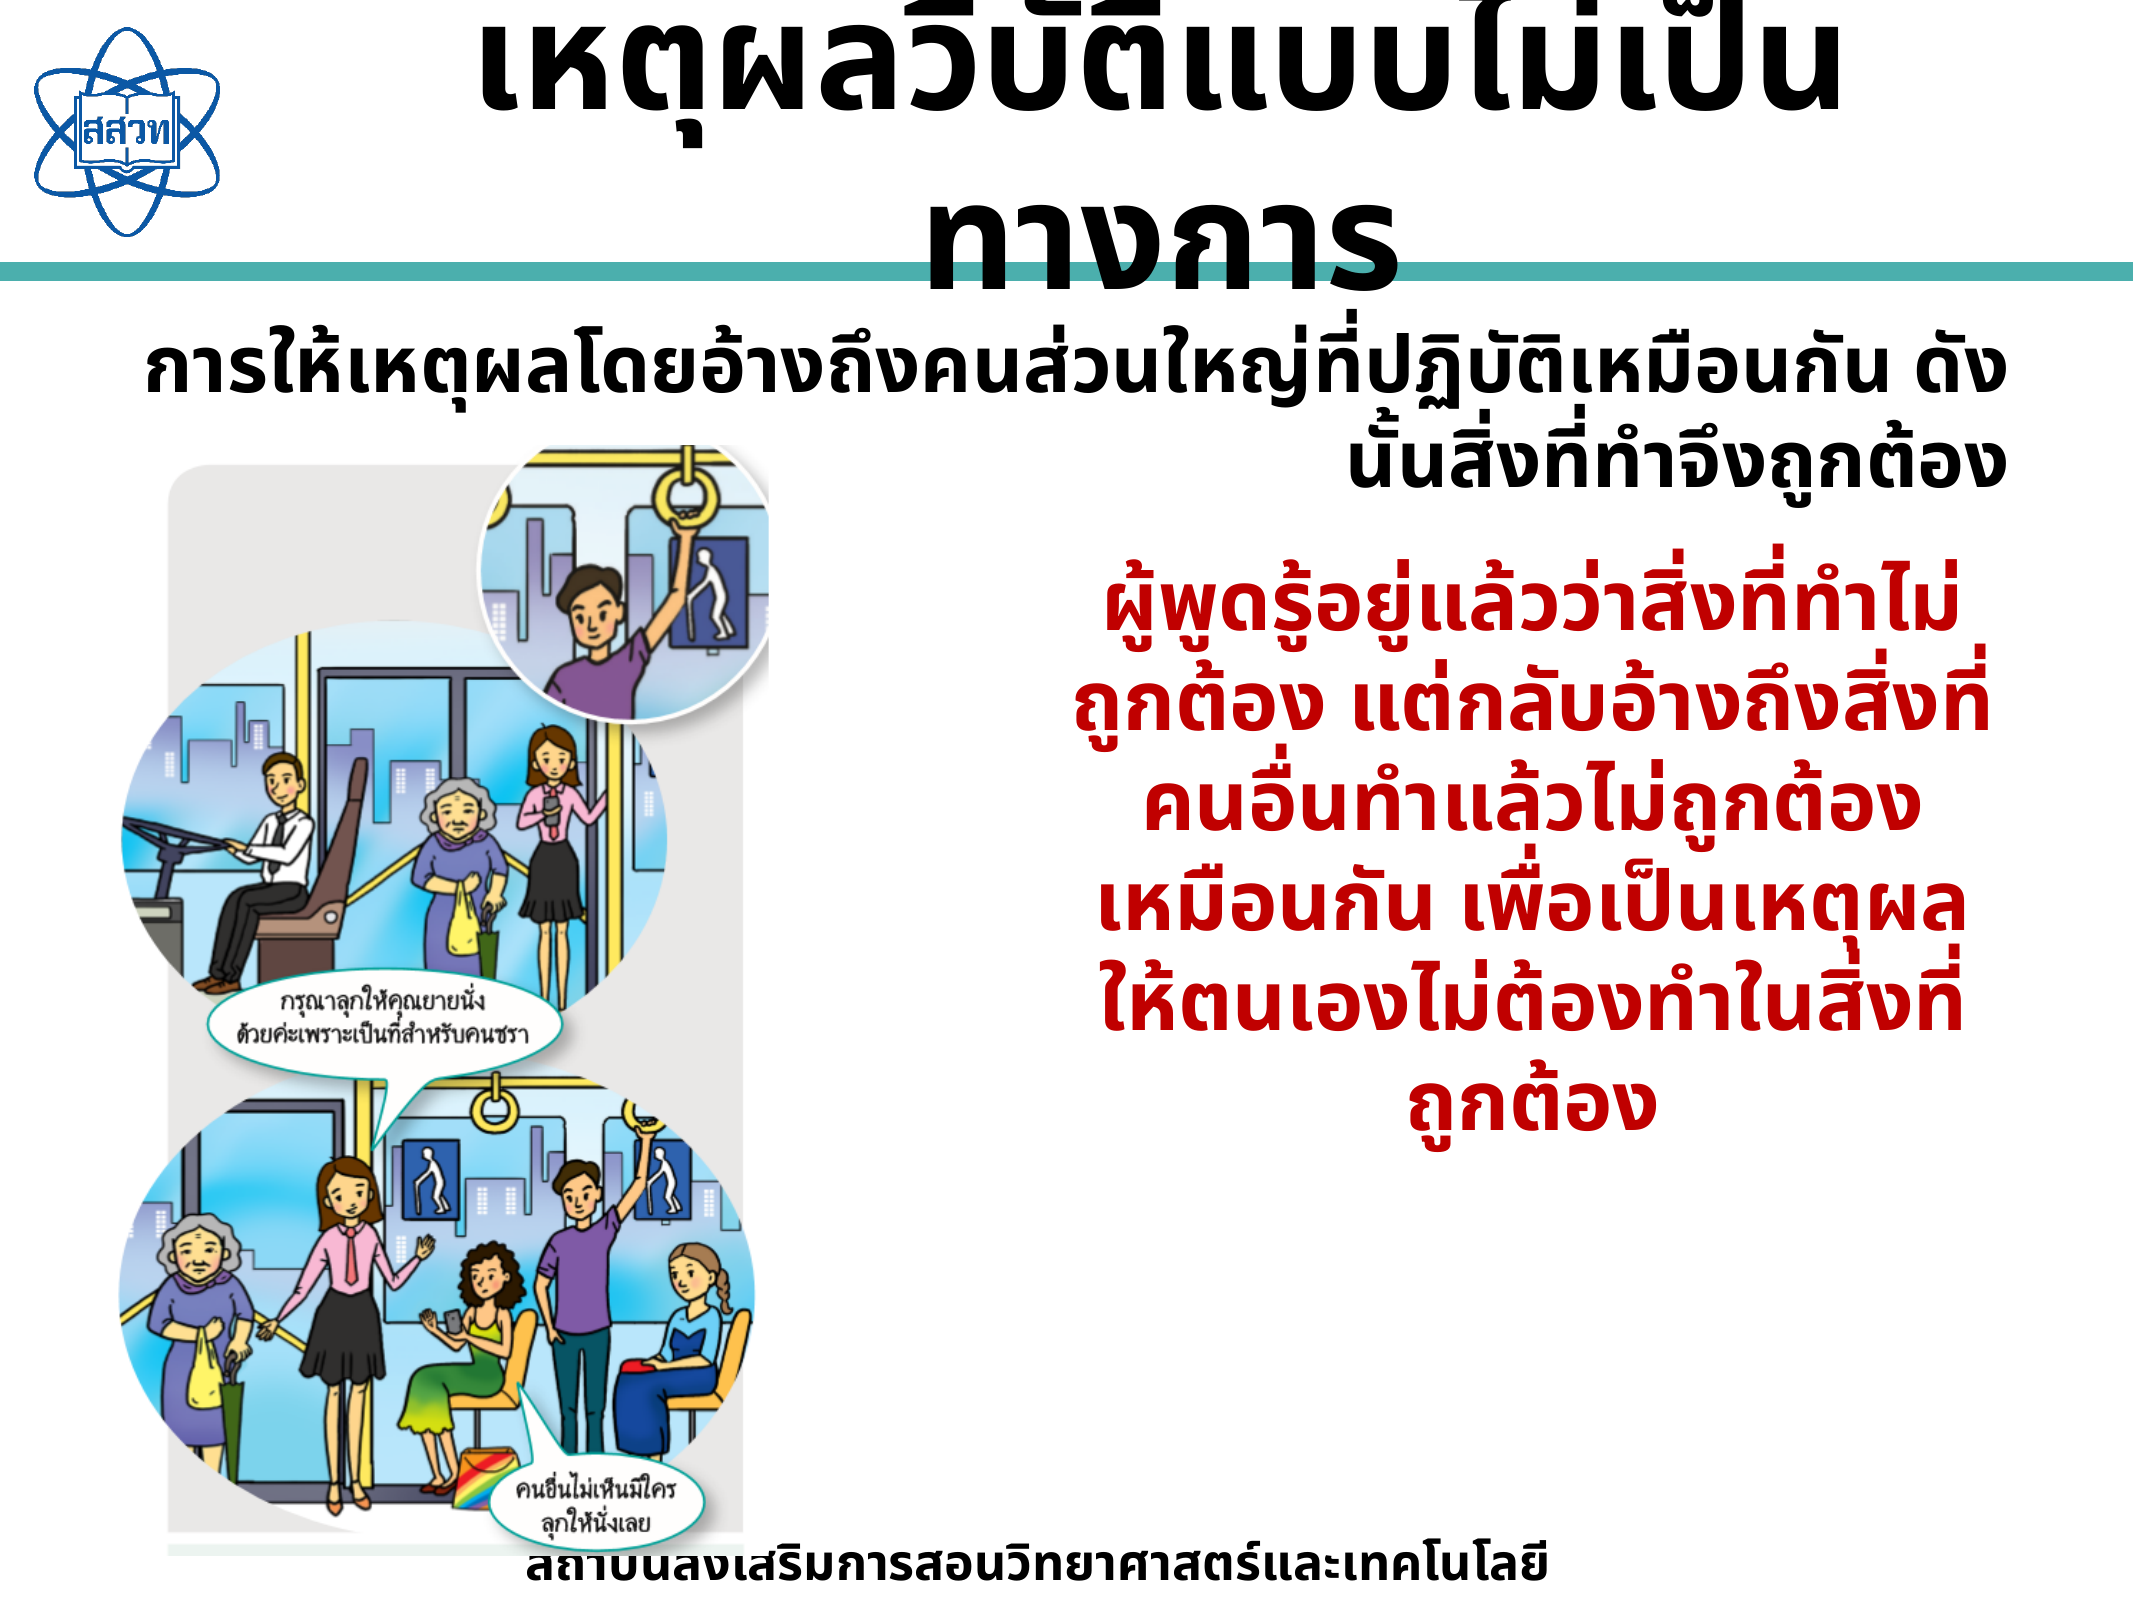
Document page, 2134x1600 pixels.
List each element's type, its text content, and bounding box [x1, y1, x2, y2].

text_box การให้เหตุผลโดยอ้างถึงคนส่วนใหญ่ที่ปฏิบัติเหมือนกัน ดังนั้นสิ่งที่ทำจึงถูกต้อง [114, 304, 2019, 512]
text_box สถาบันส่งเสริมการสอนวิทยาศาสตร์และเทคโนโลยี [74, 1522, 2002, 1589]
text_box เหตุผลวิบัติแบบไม่เป็นทางการ [259, 0, 2063, 269]
text_box เหตุผลวิบัติแบบไม่เป็นทางการ [259, 274, 2063, 328]
text_box ผู้พูดรู้อยู่แล้วว่าสิ่งที่ทำไม่ถูกต้อง แต่กลับอ้างถึงสิ่งที่คนอื่นทำแล้วไม่ถูกต้องเหมือนกัน เพื่อเป็นเหตุผลให้ตนเองไม่ต้องทำในสิ่งที่ถูกต้อง [1047, 539, 2019, 1156]
picture [114, 444, 769, 1557]
picture [33, 27, 220, 237]
